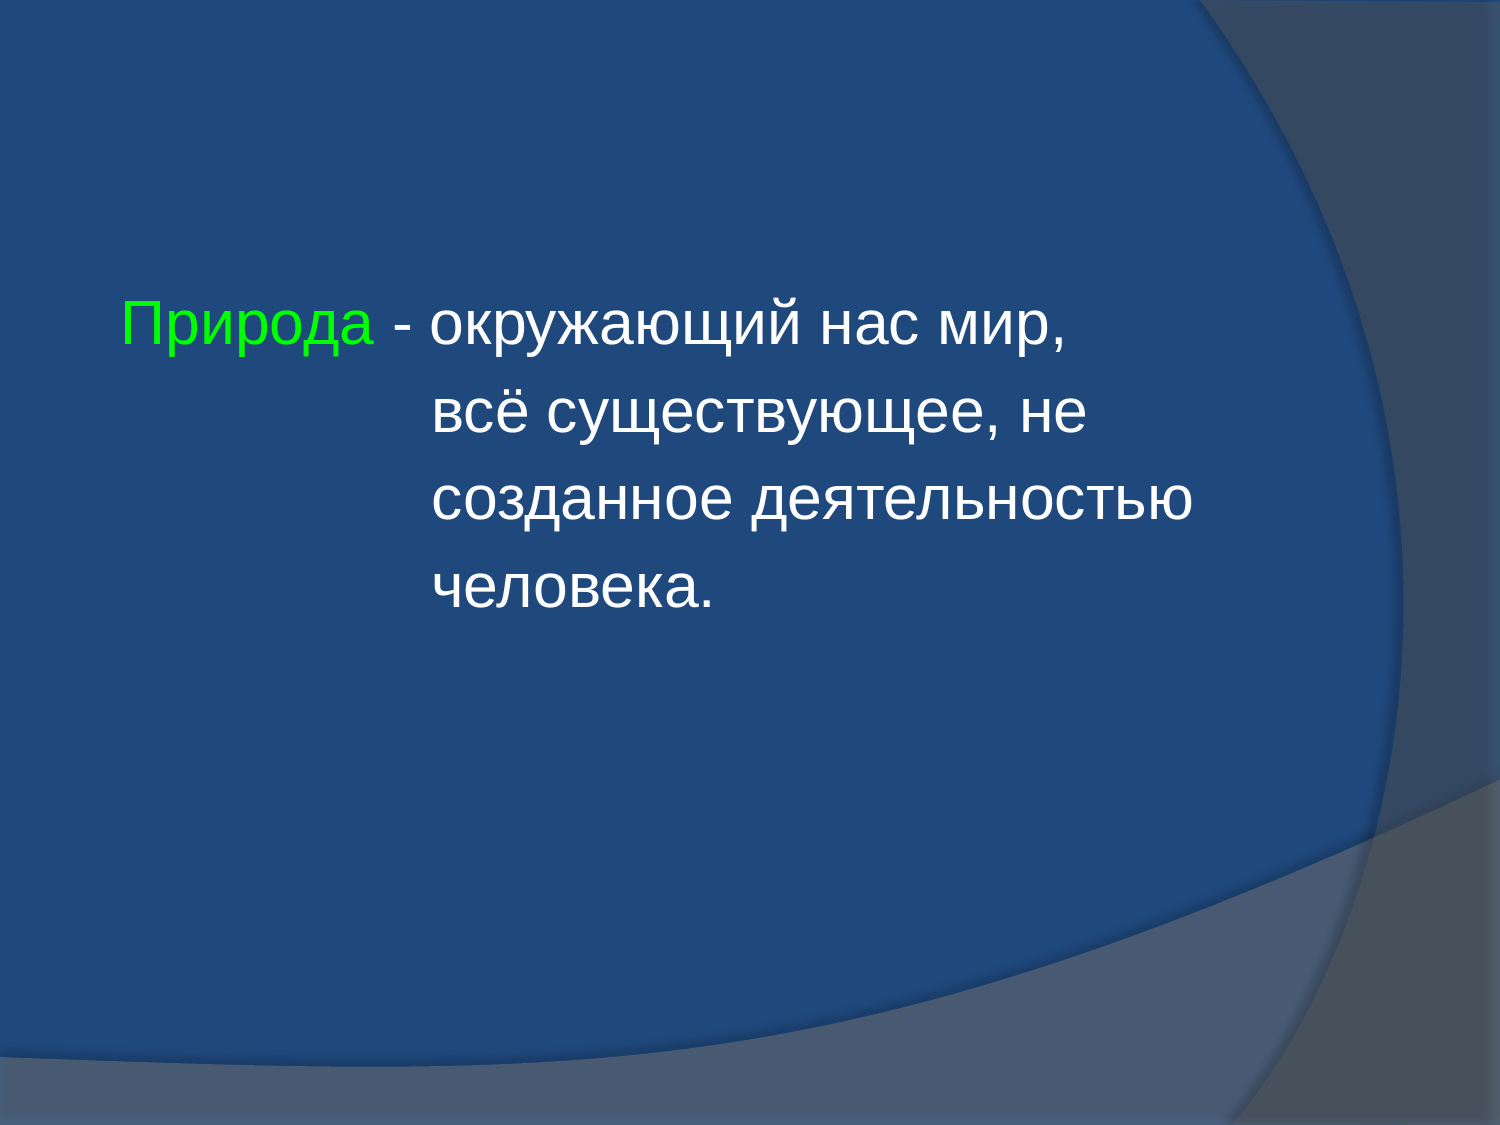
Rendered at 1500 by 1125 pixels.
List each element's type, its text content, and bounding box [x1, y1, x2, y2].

list Природа - окружающий нас мир, всё существующее, не созданное деятельностью человека. [99, 275, 1263, 775]
